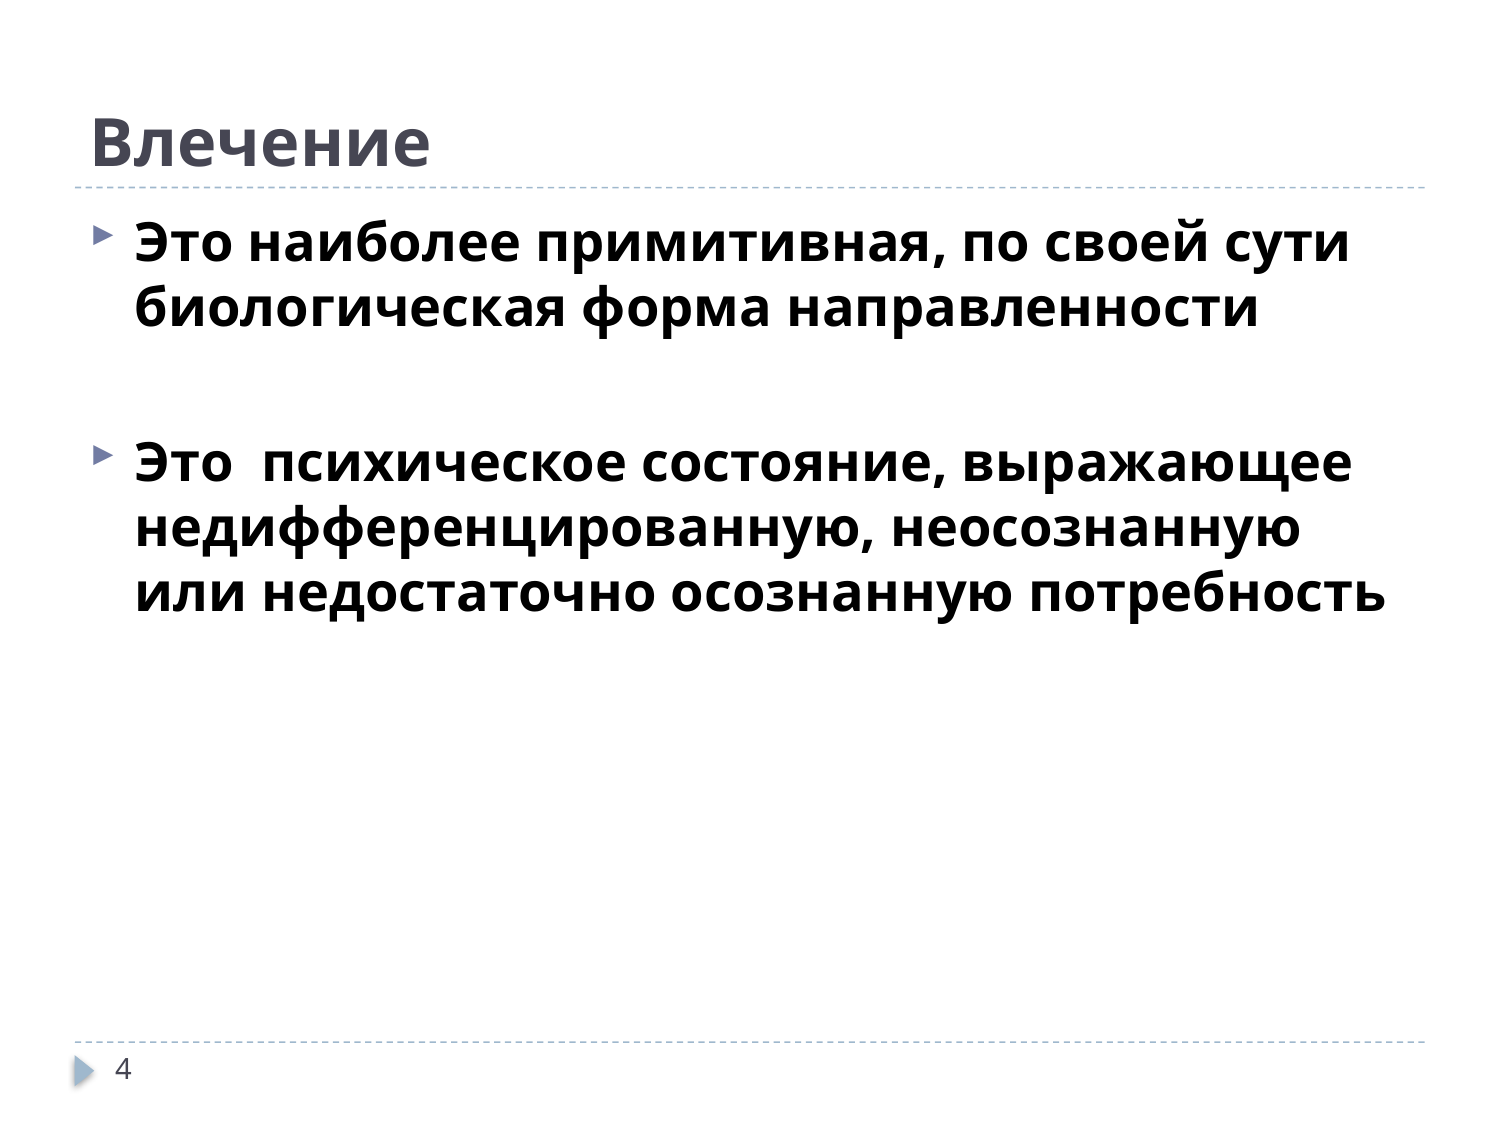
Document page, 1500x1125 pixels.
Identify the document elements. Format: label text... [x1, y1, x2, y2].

list Это наиболее примитивная, по своей сути биологическая форма направленности Это психическое состояние, выражающее недифференцированную, неосознанную или недостаточно осознанную потребность [75, 200, 1425, 1010]
slide_number 4 [100, 1042, 426, 1103]
title Влечение [75, 24, 1425, 188]
